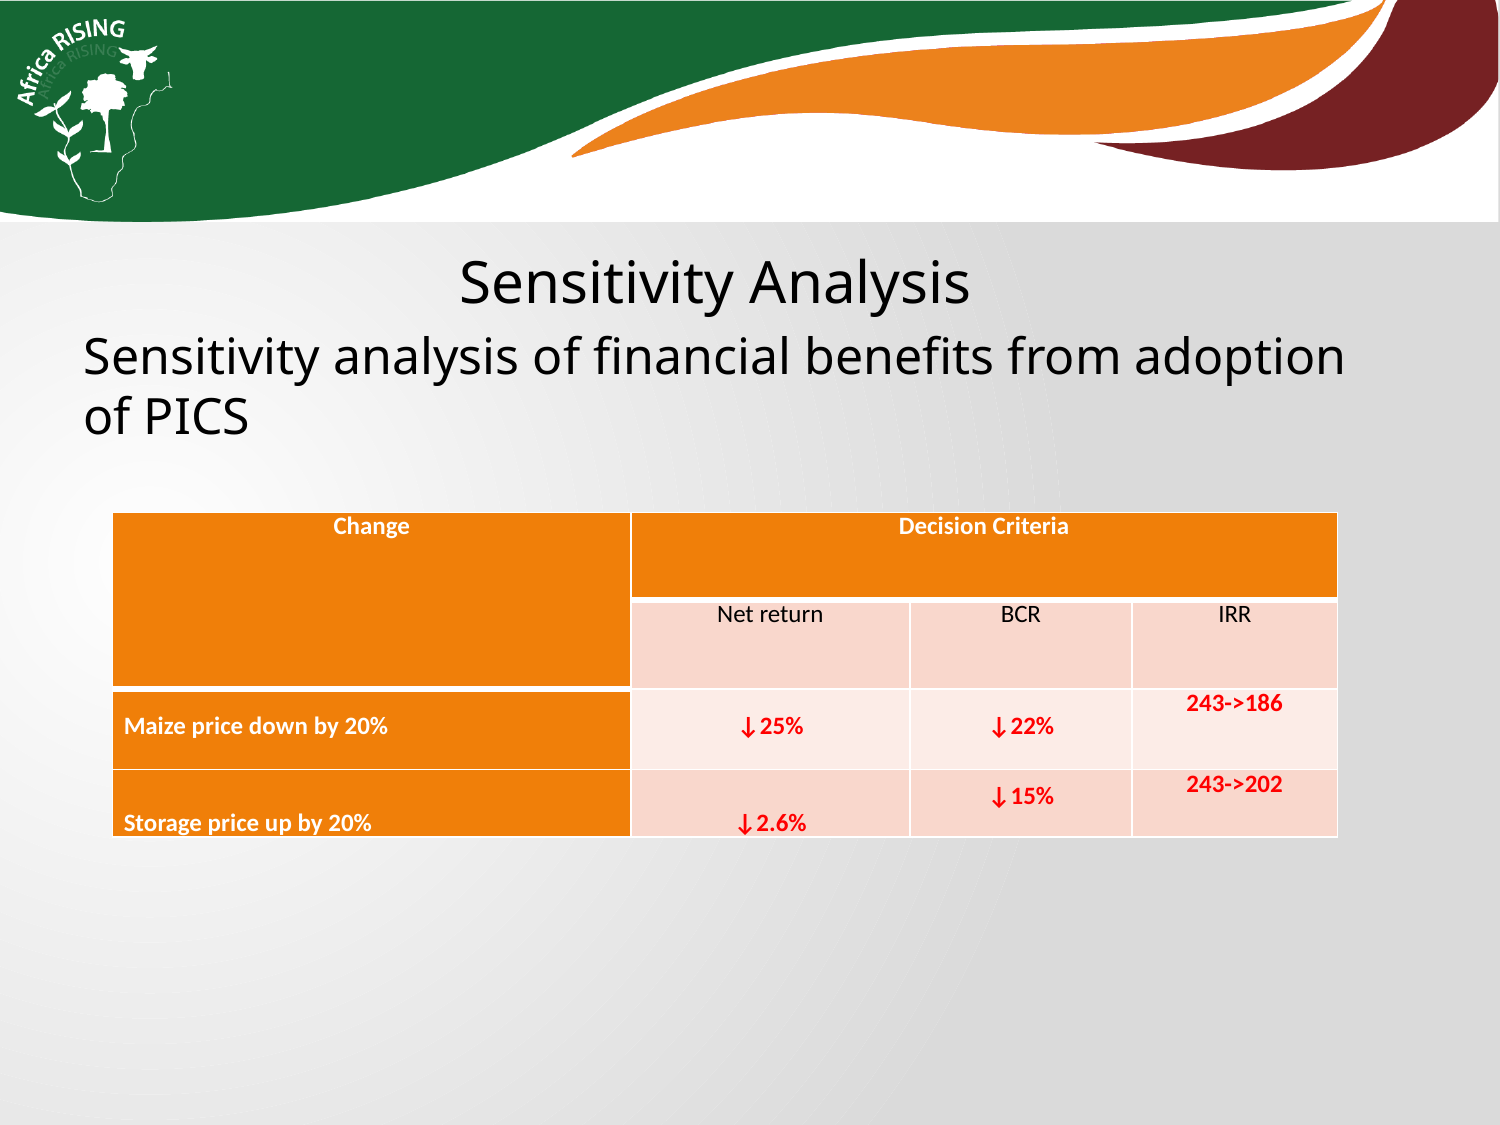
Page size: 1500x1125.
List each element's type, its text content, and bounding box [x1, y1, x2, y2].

table_cell ↓15% [911, 770, 1131, 836]
picture [0, 0, 1499, 222]
table_cell Net return [632, 603, 909, 688]
table_cell ↓25% [632, 690, 909, 769]
table_cell BCR [911, 603, 1131, 688]
table_cell IRR [1133, 603, 1337, 688]
table_cell 243->186 [1133, 690, 1337, 769]
list Sensitivity Analysis Sensitivity analysis of financial benefits from adoption of PICS [50, 237, 1363, 963]
table_cell ↓2.6% [632, 770, 909, 836]
table_header Decision Criteria [632, 513, 1337, 597]
table_header Change [113, 513, 630, 686]
table_cell ↓22% [911, 690, 1131, 769]
table_cell Storage price up by 20% [113, 770, 630, 836]
table_cell 243->202 [1133, 770, 1337, 836]
table_cell Maize price down by 20% [113, 692, 630, 769]
